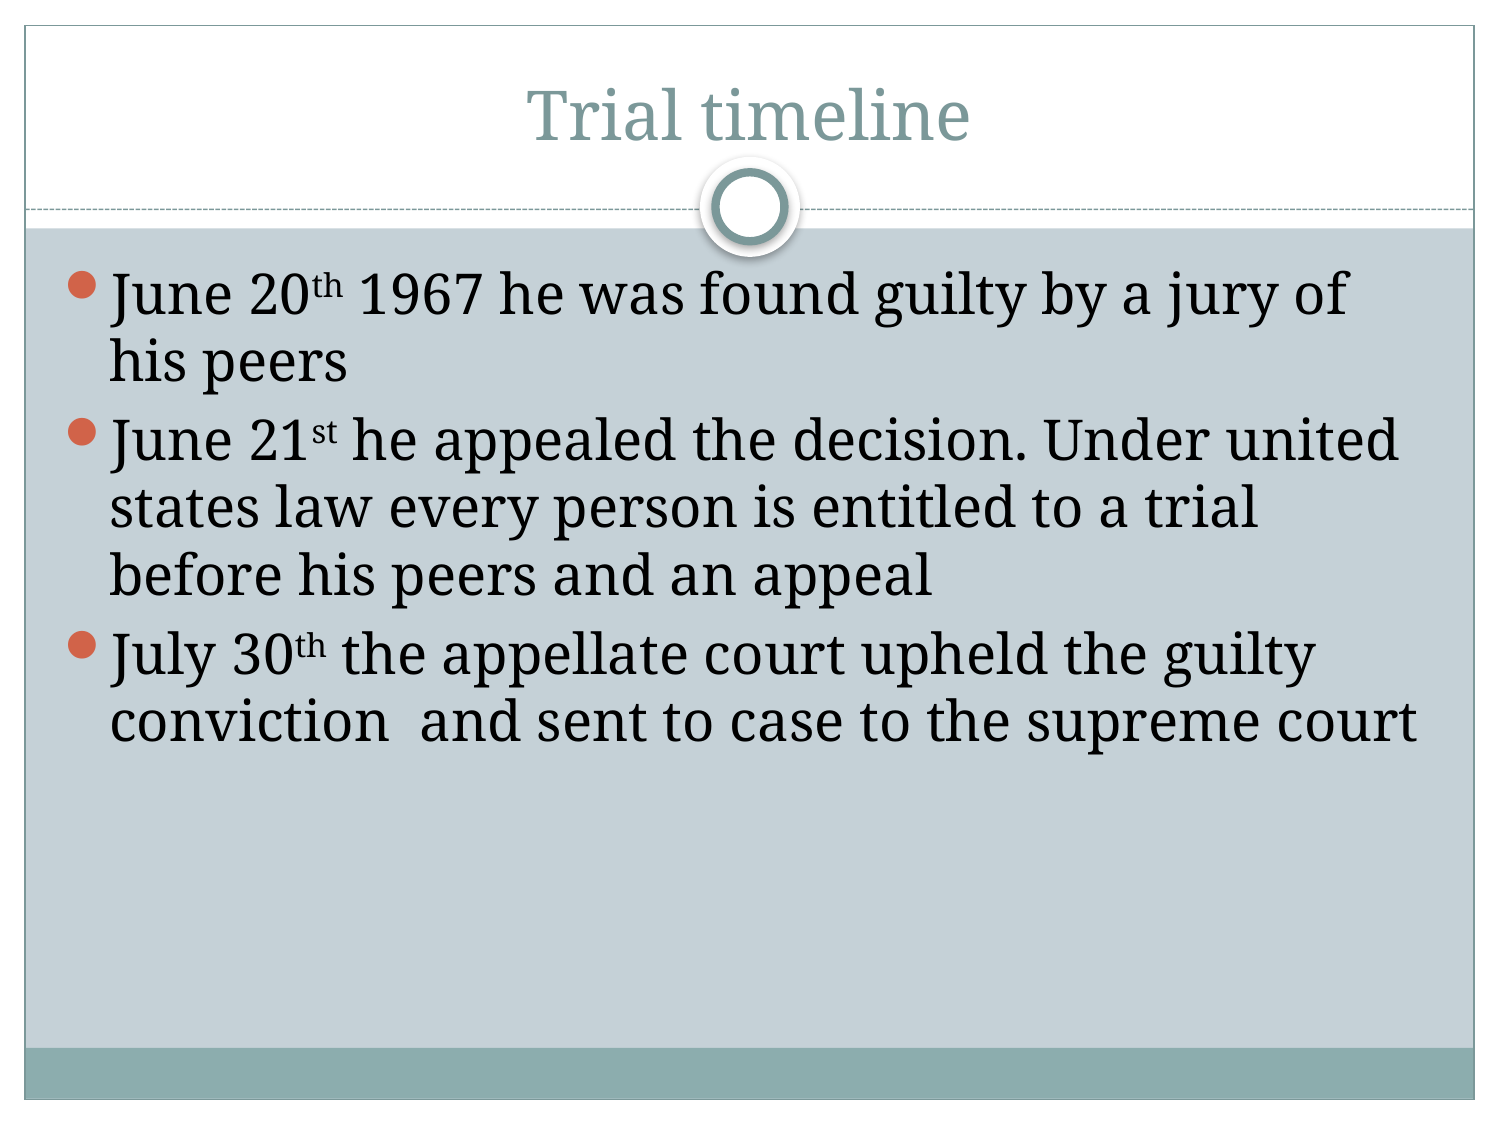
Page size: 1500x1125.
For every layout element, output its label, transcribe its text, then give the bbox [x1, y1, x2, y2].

list June 20th 1967 he was found guilty by a jury of his peers June 21st he appealed the decision. Under united states law every person is entitled to a trial before his peers and an appeal July 30th the appellate court upheld the guilty conviction and sent to case to the supreme court [49, 250, 1445, 1001]
title Trial timeline [49, 37, 1450, 162]
